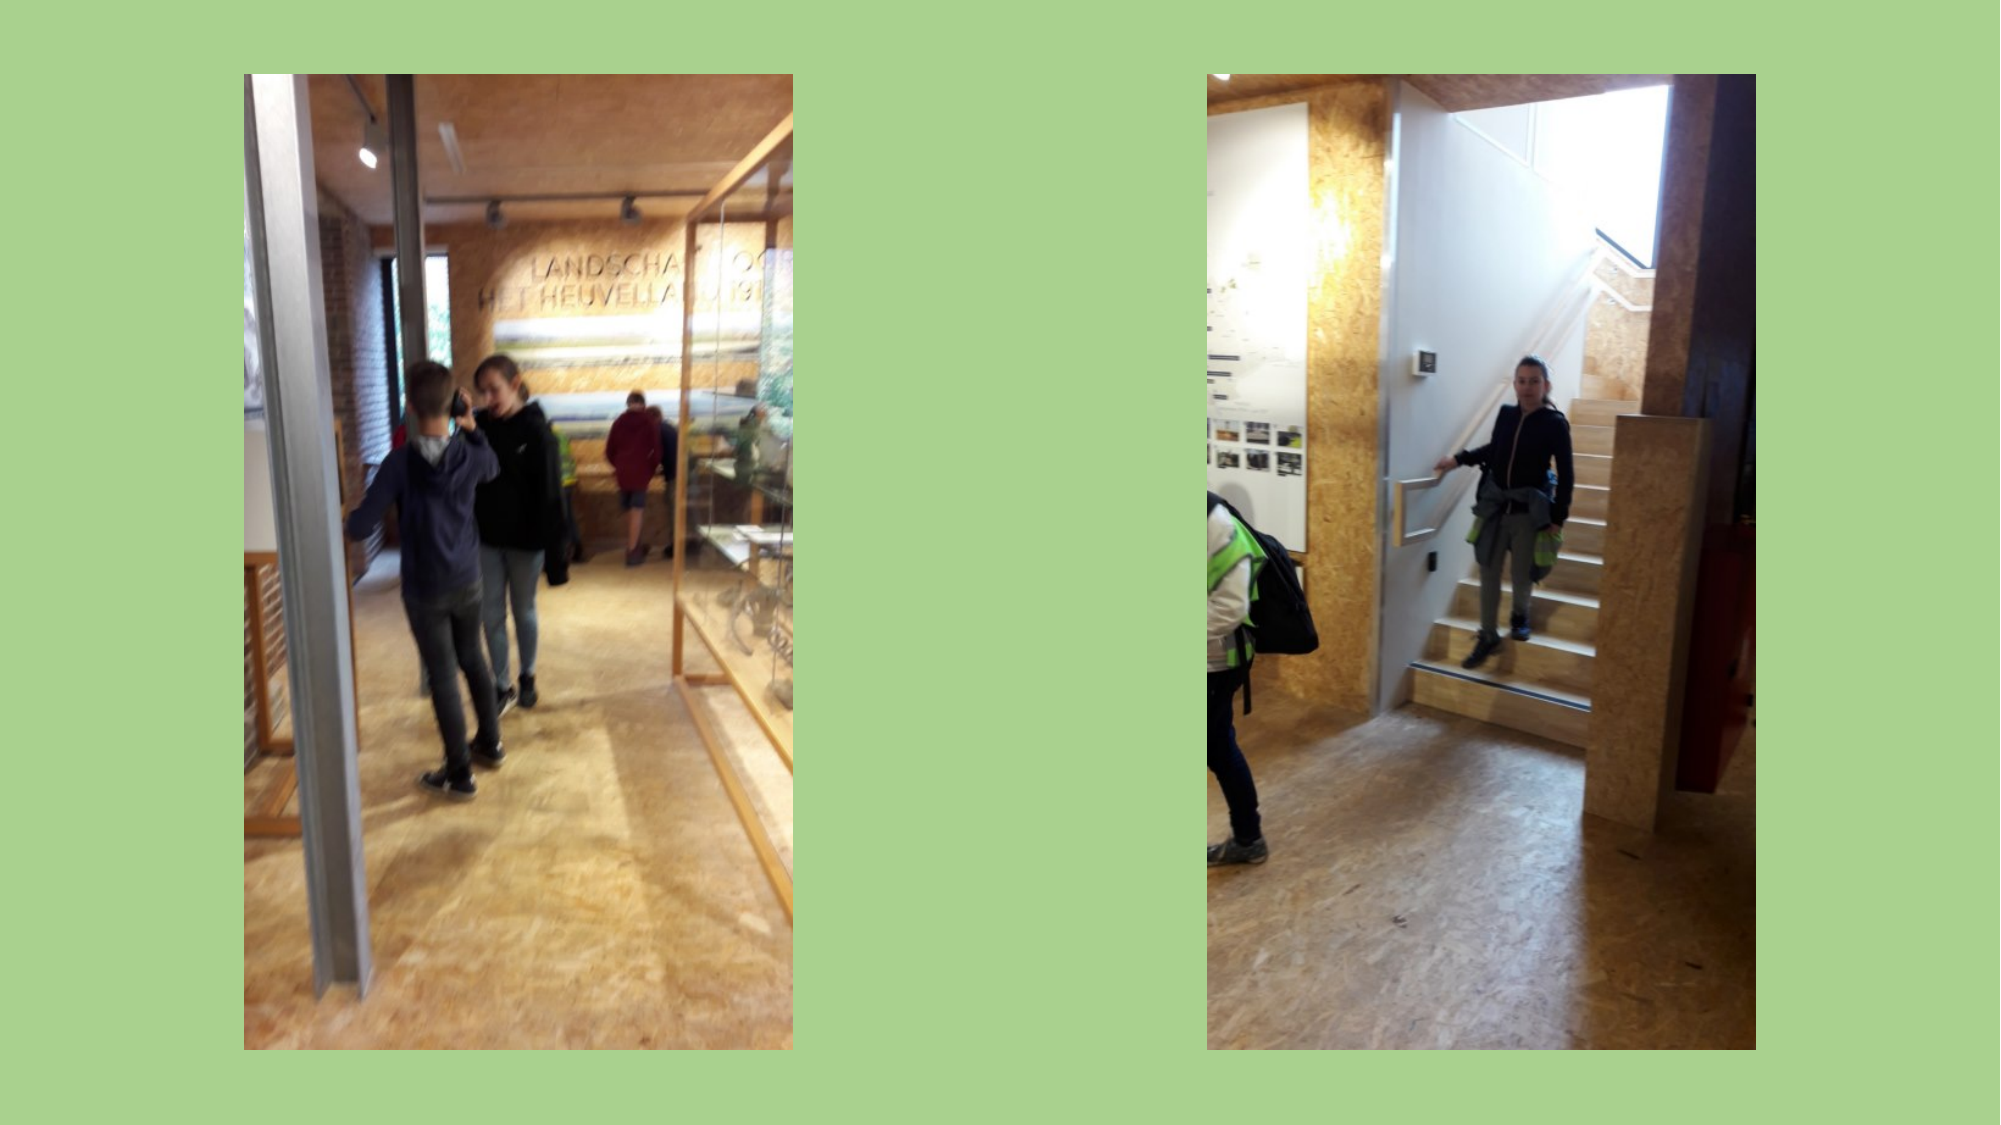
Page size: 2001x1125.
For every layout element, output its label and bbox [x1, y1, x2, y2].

picture [1206, 74, 1756, 1050]
picture [244, 74, 793, 1050]
